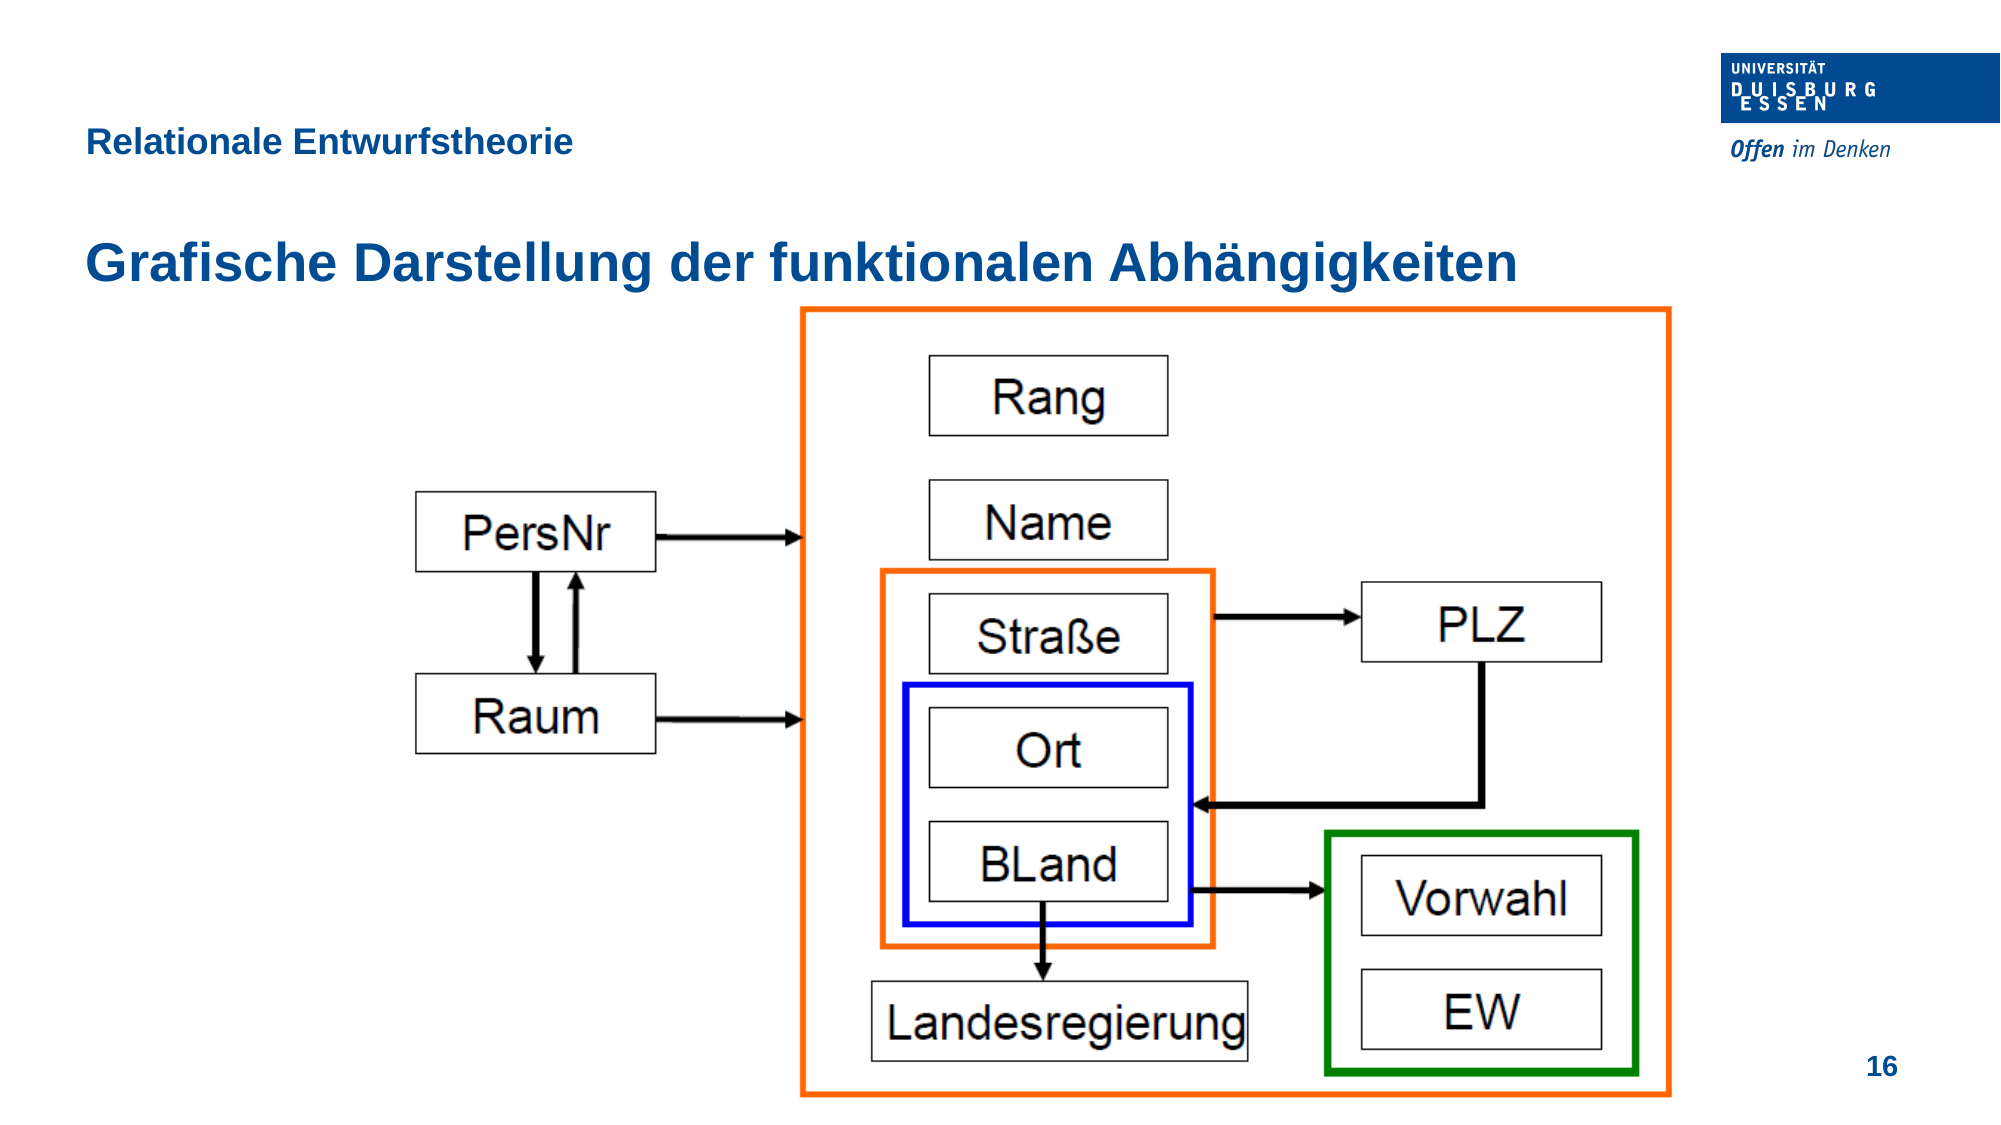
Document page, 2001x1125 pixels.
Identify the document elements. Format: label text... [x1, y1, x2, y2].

picture [1721, 53, 2000, 162]
slide_number 16 [1678, 1039, 1914, 1081]
list Grafische Darstellung der funktionalen Abhängigkeiten [85, 227, 1694, 303]
list Relationale Entwurfstheorie [85, 122, 1694, 163]
picture [408, 302, 1678, 1103]
